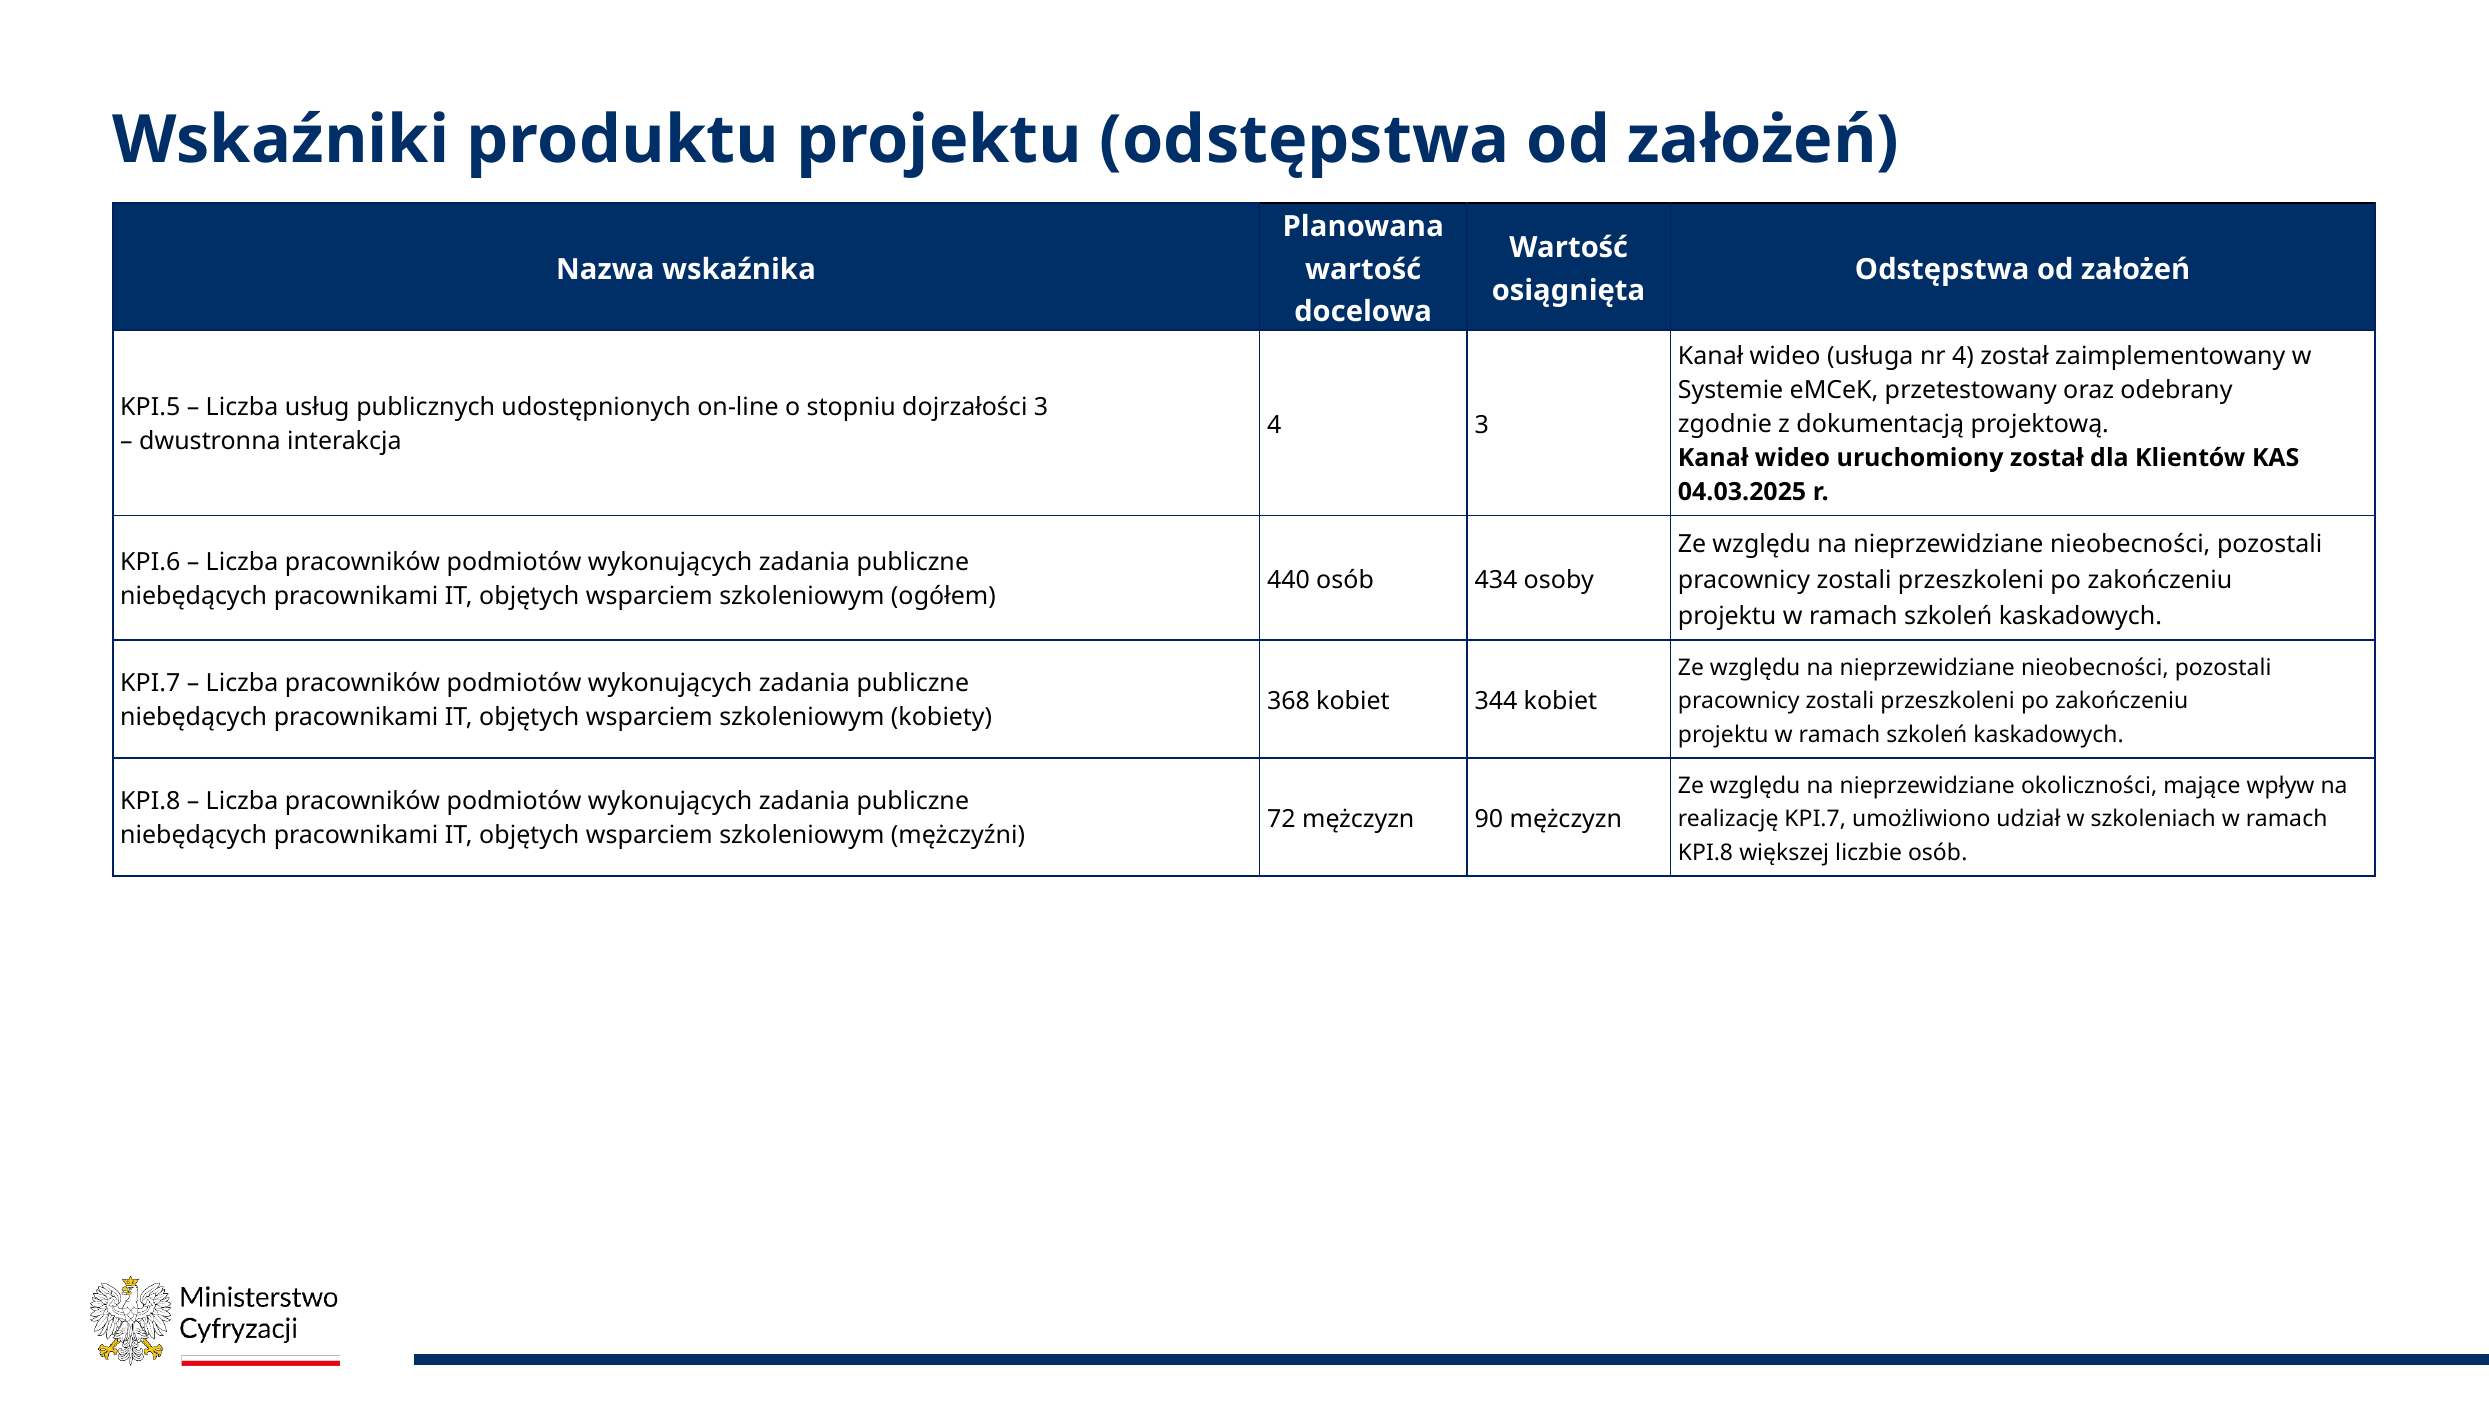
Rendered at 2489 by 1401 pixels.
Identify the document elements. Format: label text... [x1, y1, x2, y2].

table_cell 4 [1260, 331, 1466, 515]
table_header Planowana wartość docelowa [1260, 204, 1466, 329]
table_cell KPI.6 – Liczba pracowników podmiotów wykonujących zadania publiczne niebędących pracownikami IT, objętych wsparciem szkoleniowym (ogółem) [114, 516, 1259, 639]
table_header Odstępstwa od założeń [1671, 204, 2374, 329]
table_cell KPI.7 – Liczba pracowników podmiotów wykonujących zadania publiczne niebędących pracownikami IT, objętych wsparciem szkoleniowym (kobiety) [114, 641, 1259, 757]
table_cell KPI.8 – Liczba pracowników podmiotów wykonujących zadania publiczne niebędących pracownikami IT, objętych wsparciem szkoleniowym (mężczyźni) [114, 759, 1259, 875]
table_cell 72 mężczyzn [1260, 759, 1466, 875]
table_cell Ze względu na nieprzewidziane okoliczności, mające wpływ na realizację KPI.7, umożliwiono udział w szkoleniach w ramach KPI.8 większej liczbie osób. [1671, 759, 2374, 875]
picture [69, 1255, 360, 1386]
table_header Wartość osiągnięta [1468, 204, 1670, 329]
table_cell Ze względu na nieprzewidziane nieobecności, pozostali pracownicy zostali przeszkoleni po zakończeniu projektu w ramach szkoleń kaskadowych. [1671, 641, 2374, 757]
table_cell 3 [1468, 331, 1670, 515]
table_cell 368 kobiet [1260, 641, 1466, 757]
table_cell 90 mężczyzn [1468, 759, 1670, 875]
table_cell Ze względu na nieprzewidziane nieobecności, pozostali pracownicy zostali przeszkoleni po zakończeniu projektu w ramach szkoleń kaskadowych. [1671, 516, 2374, 639]
title Wskaźniki produktu projektu (odstępstwa od założeń) [112, 0, 2190, 178]
table_cell KPI.5 – Liczba usług publicznych udostępnionych on-line o stopniu dojrzałości 3 – dwustronna interakcja [114, 331, 1259, 515]
table_header Nazwa wskaźnika [114, 204, 1259, 329]
table_cell 434 osoby [1468, 516, 1670, 639]
table_cell Kanał wideo (usługa nr 4) został zaimplementowany w Systemie eMCeK, przetestowany oraz odebrany zgodnie z dokumentacją projektową. Kanał wideo uruchomiony został dla Klientów KAS 04.03.2025 r. [1671, 331, 2374, 515]
table_cell 344 kobiet [1468, 641, 1670, 757]
table_cell 440 osób [1260, 516, 1466, 639]
